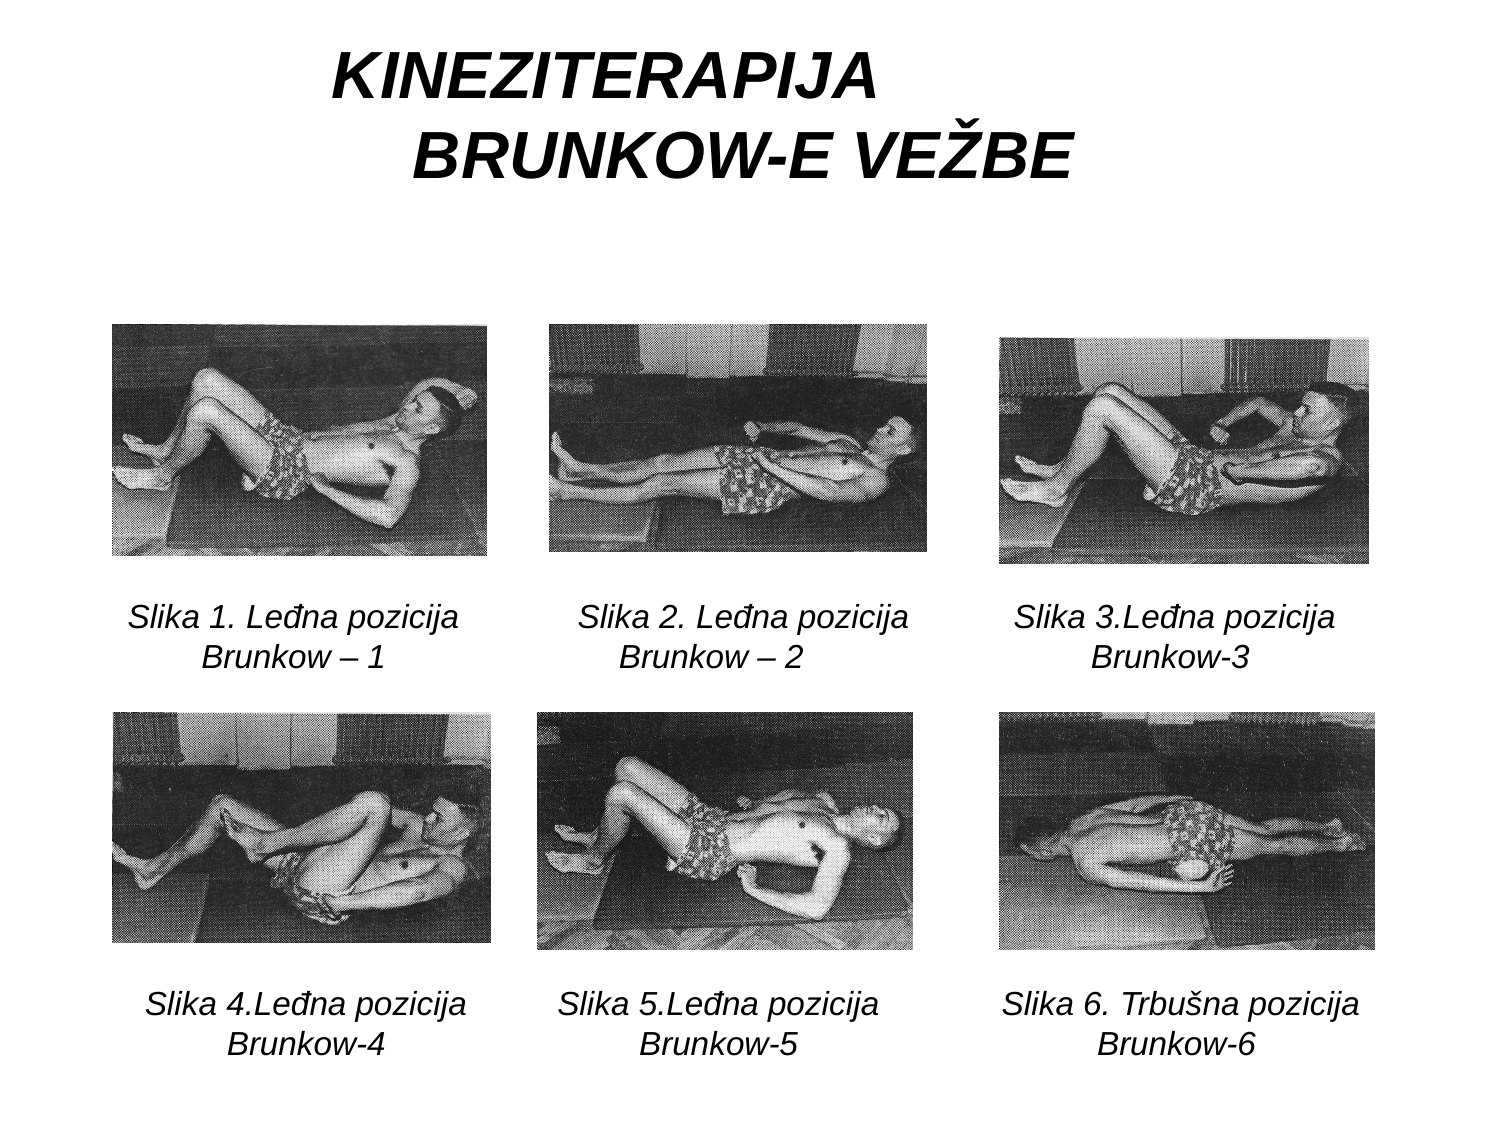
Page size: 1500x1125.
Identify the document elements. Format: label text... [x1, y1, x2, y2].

picture [999, 712, 1376, 951]
text_box Slika 6. Trbušna pozicija Brunkow-6 [962, 974, 1400, 1070]
text_box Slika 2. Leđna pozicija Brunkow – 2 [549, 587, 938, 682]
text_box Slika 4.Leđna pozicija Brunkow-4 [99, 974, 513, 1070]
picture [537, 712, 913, 951]
text_box Slika 1. Leđna pozicija Brunkow – 1 [99, 587, 488, 682]
text_box Slika 5.Leđna pozicija Brunkow-5 [524, 974, 913, 1070]
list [112, 712, 492, 944]
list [549, 324, 927, 552]
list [999, 337, 1369, 565]
text_box Slika 3.Leđna pozicija Brunkow-3 [987, 587, 1363, 682]
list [112, 324, 488, 556]
text_box KINEZITERAPIJA BRUNKOW-E VEŽBE [137, 24, 1350, 200]
